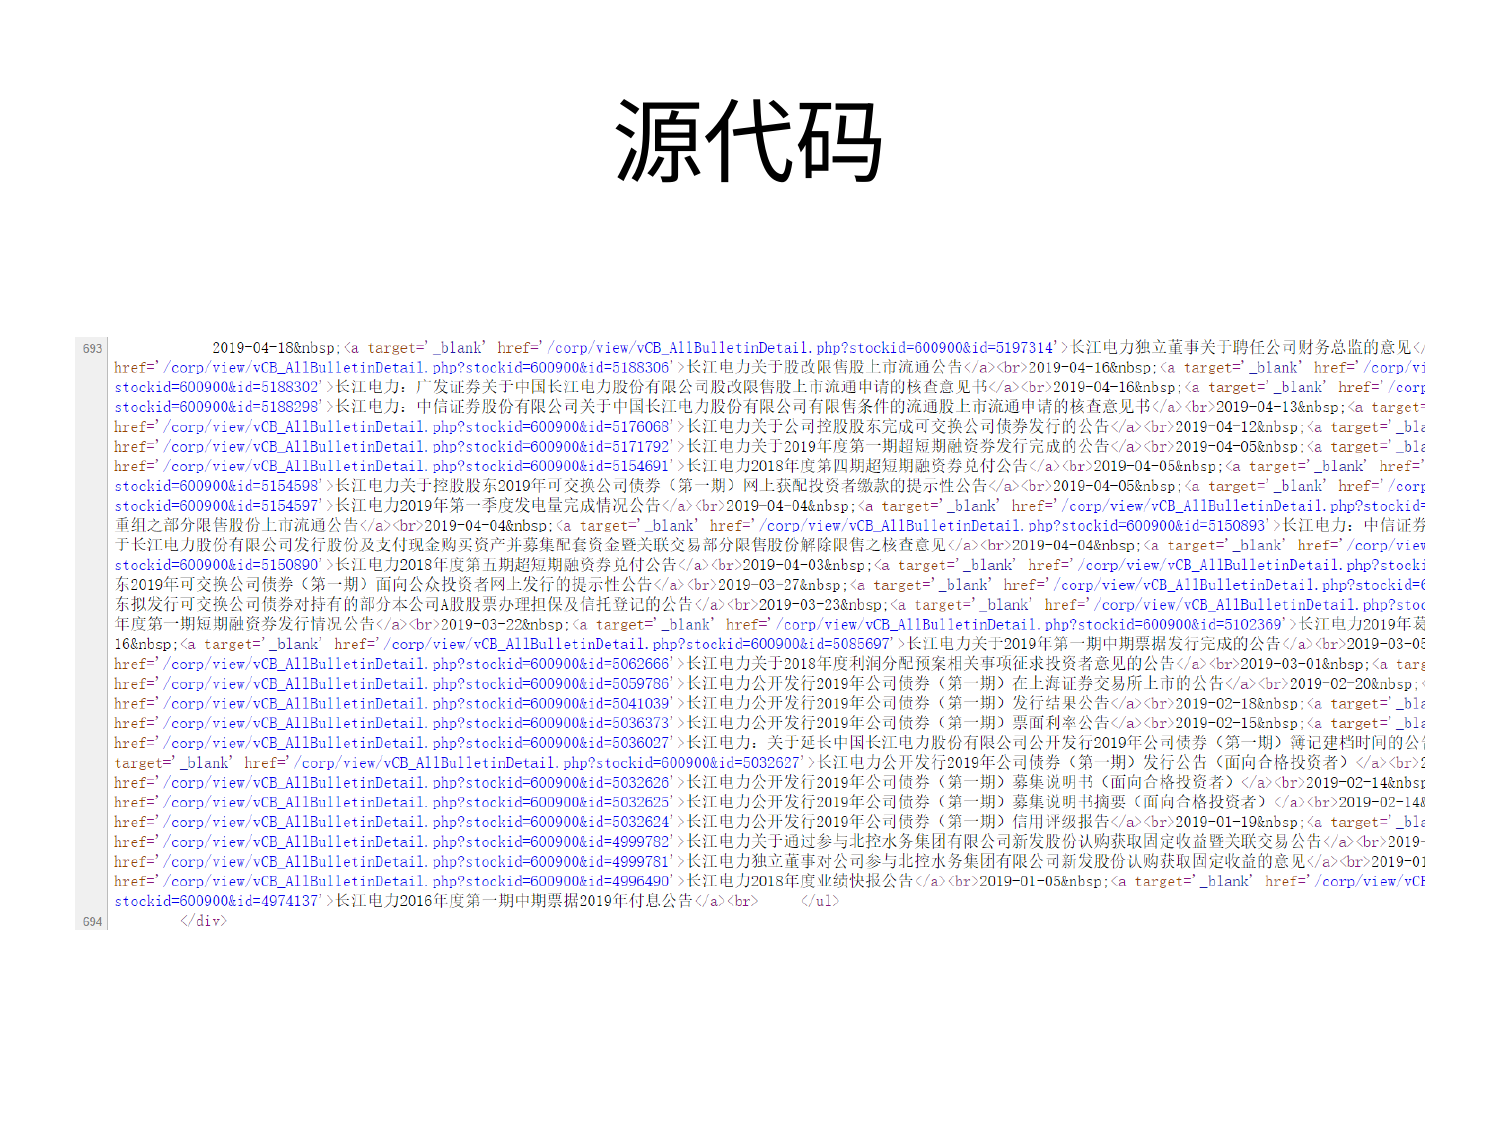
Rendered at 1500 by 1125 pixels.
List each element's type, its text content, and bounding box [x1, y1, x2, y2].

title 源代码 [75, 45, 1425, 233]
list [74, 337, 1426, 931]
